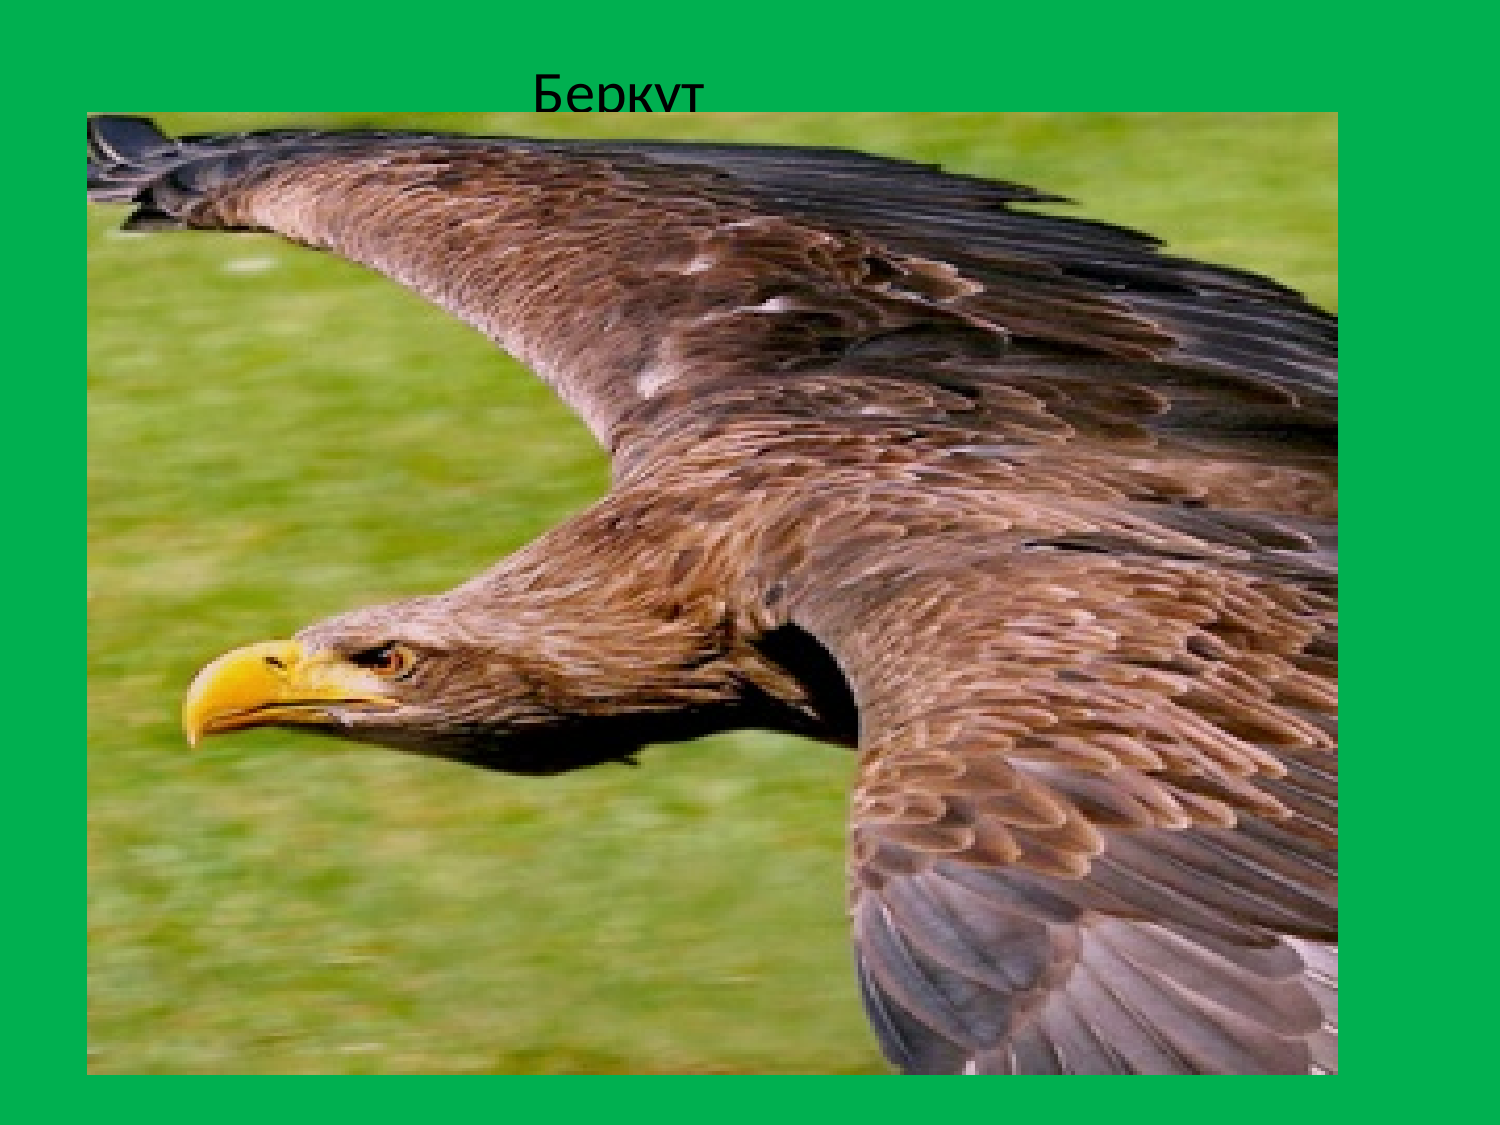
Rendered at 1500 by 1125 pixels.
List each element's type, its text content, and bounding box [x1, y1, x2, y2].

picture [87, 112, 1338, 1076]
title Беркут [75, 44, 1163, 163]
